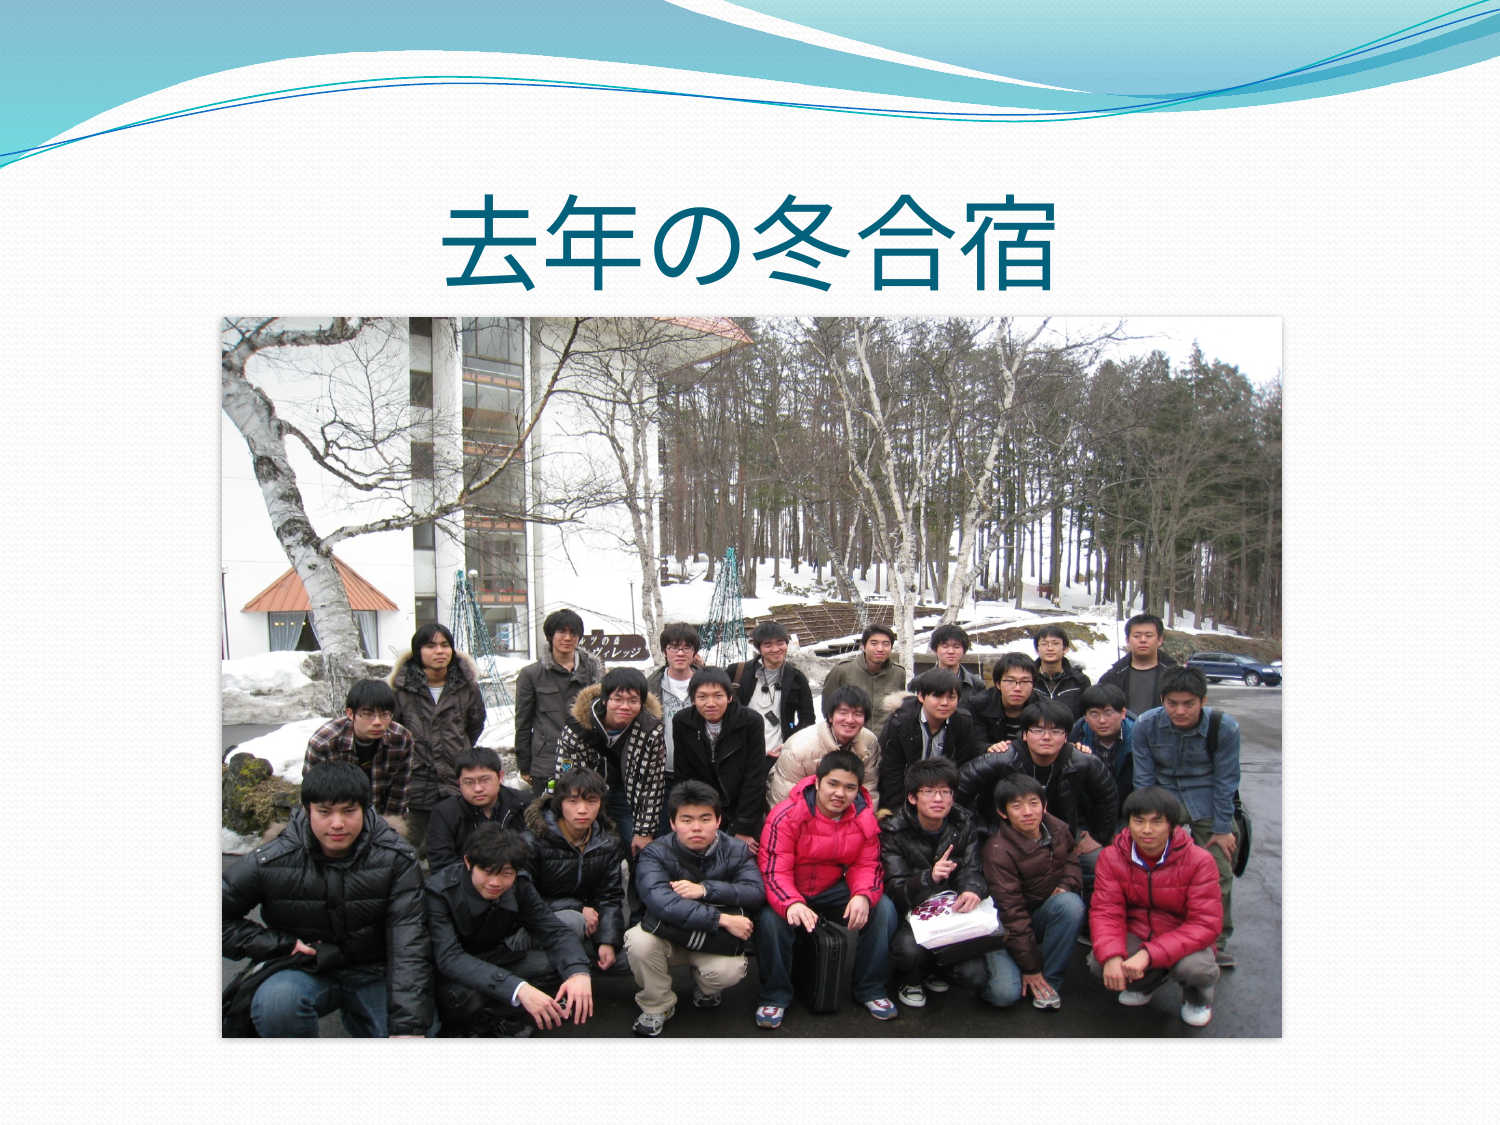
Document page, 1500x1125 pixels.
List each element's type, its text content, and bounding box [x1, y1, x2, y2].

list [222, 317, 1282, 1038]
title 去年の冬合宿 [75, 115, 1425, 303]
